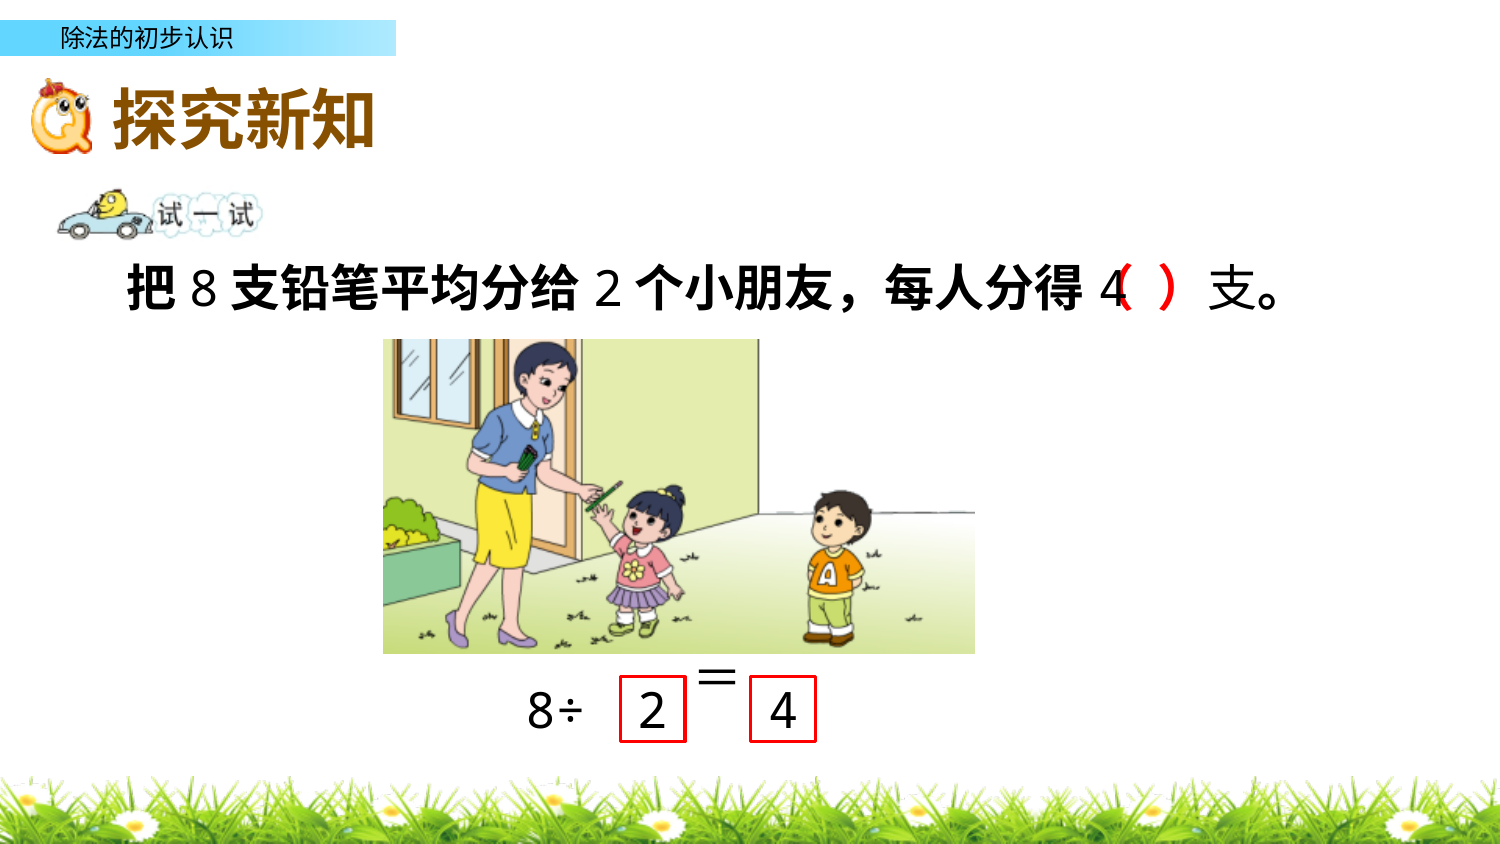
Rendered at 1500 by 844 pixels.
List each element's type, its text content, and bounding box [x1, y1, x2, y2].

text_box 探究新知 [100, 72, 404, 164]
text_box 8÷ [478, 663, 634, 753]
text_box ＝ [697, 663, 736, 752]
picture [383, 338, 975, 654]
text_box 2 [634, 663, 697, 753]
picture [0, 776, 1500, 844]
picture [52, 185, 266, 245]
text_box 4 [736, 663, 831, 753]
text_box 把8支铅笔平均分给2个小朋友，每人分得（ ）支。 [112, 248, 1077, 325]
text_box 4 [1077, 244, 1149, 328]
text_box 把8支铅笔平均分给2个小朋友，每人分得（ ）支。 [1149, 248, 1329, 325]
picture [31, 78, 92, 154]
